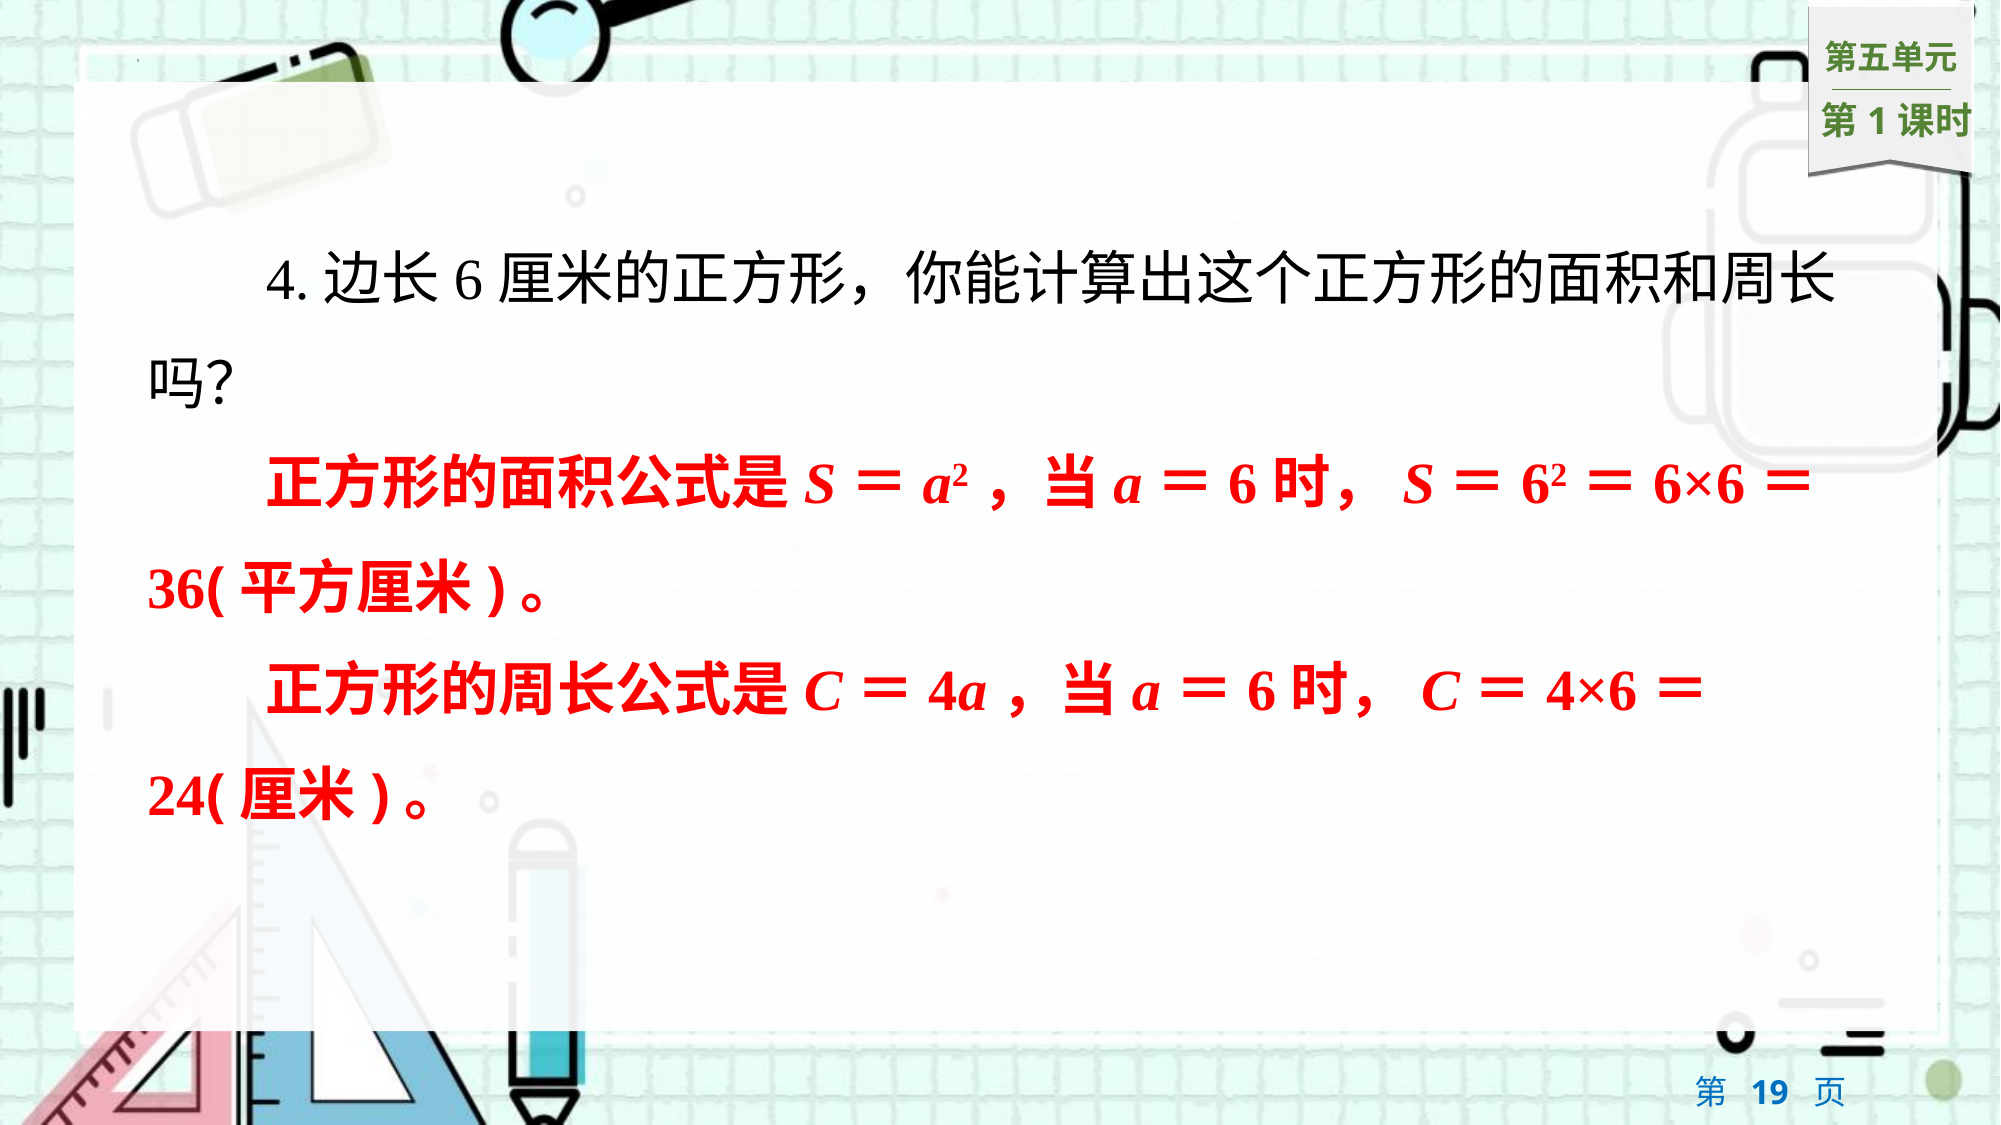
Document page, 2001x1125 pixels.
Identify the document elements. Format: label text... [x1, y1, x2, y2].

picture [1938, 168, 1971, 176]
picture [0, 0, 2000, 1125]
text_box 4.边长6厘米的正方形，你能计算出这个正方形的面积和周长吗？ [147, 206, 1853, 410]
text_box 正方形的面积公式是S＝a2，当a＝6时，S＝62＝6×6＝36(平方厘米)。 [147, 410, 1853, 617]
text_box 正方形的周长公式是C＝4a，当a＝6时，C＝4×6＝24(厘米)。 [147, 617, 1853, 828]
